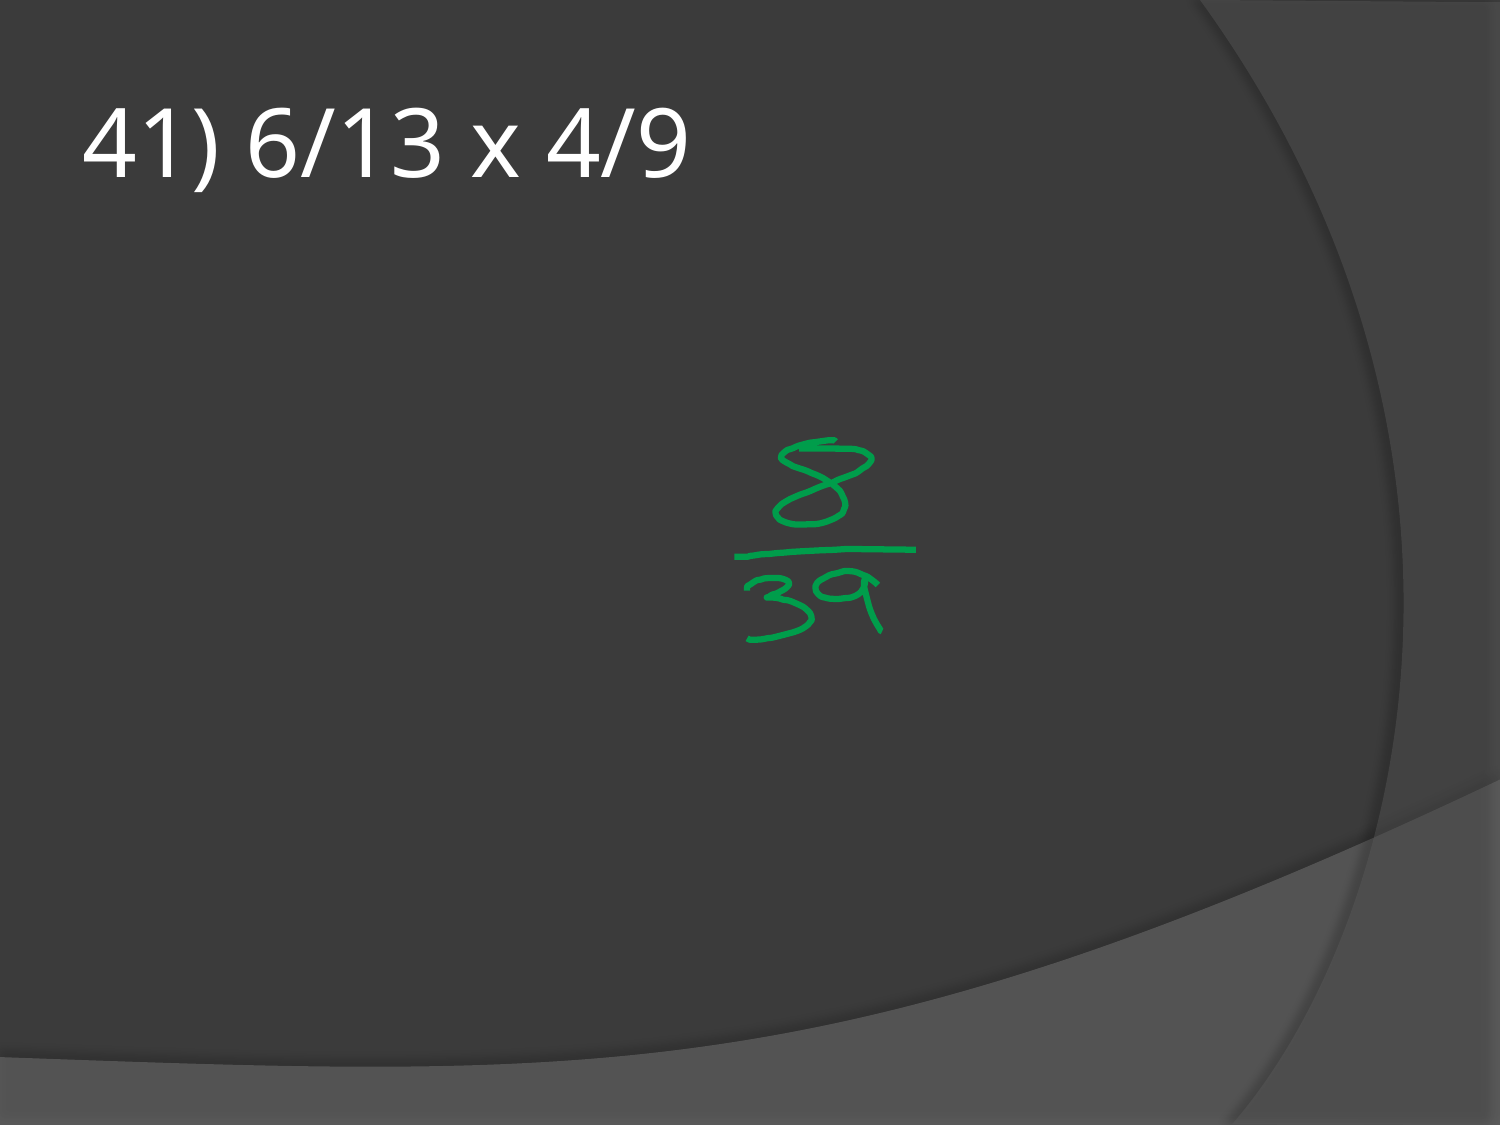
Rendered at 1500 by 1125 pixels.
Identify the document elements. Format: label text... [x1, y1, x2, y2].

text_box [734, 548, 916, 558]
text_box [774, 439, 873, 526]
title 41) 6/13 x 4/9 [75, 45, 1300, 233]
text_box [814, 570, 883, 633]
text_box [746, 577, 813, 641]
